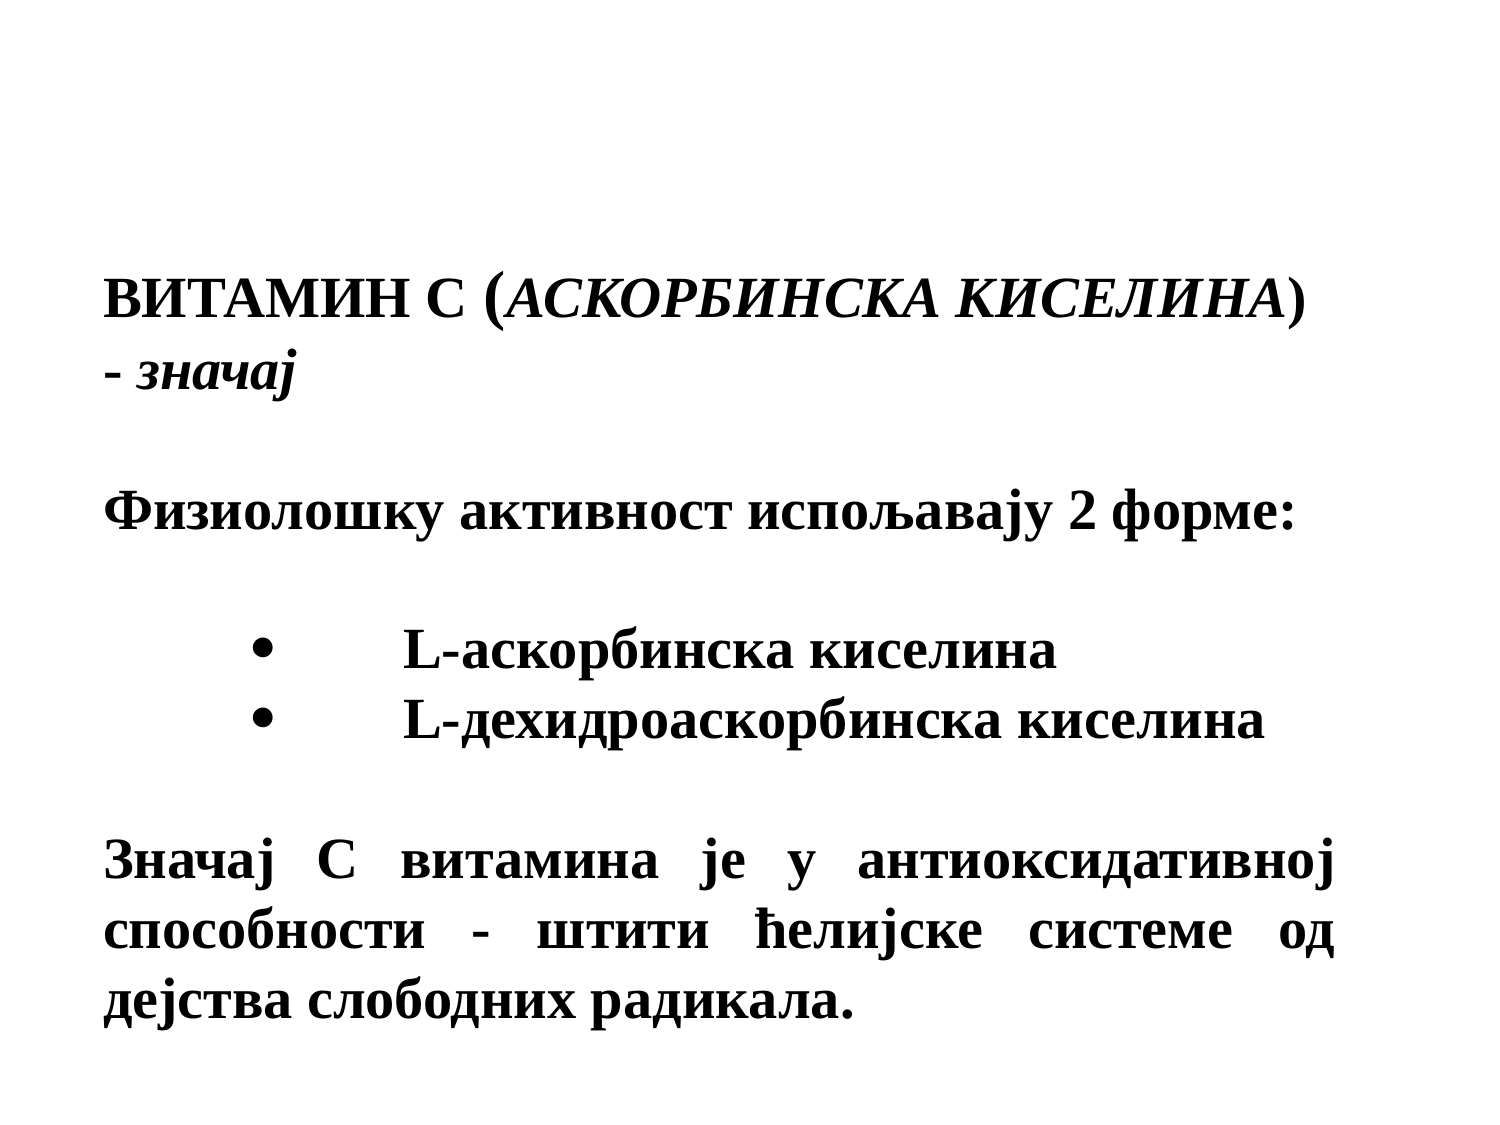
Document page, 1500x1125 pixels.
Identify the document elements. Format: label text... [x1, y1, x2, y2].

text_box ВИТАМИН C (АСКОРБИНСКА КИСЕЛИНА) - значај Физиолошку активност испољавају 2 форме: · L-аскорбинска киселина · L-дехидроаскорбинска киселина Значај C витамина је у антиоксидативној способности - штити ћелијске системе од дејства слободних радикала. [88, 243, 1351, 1038]
